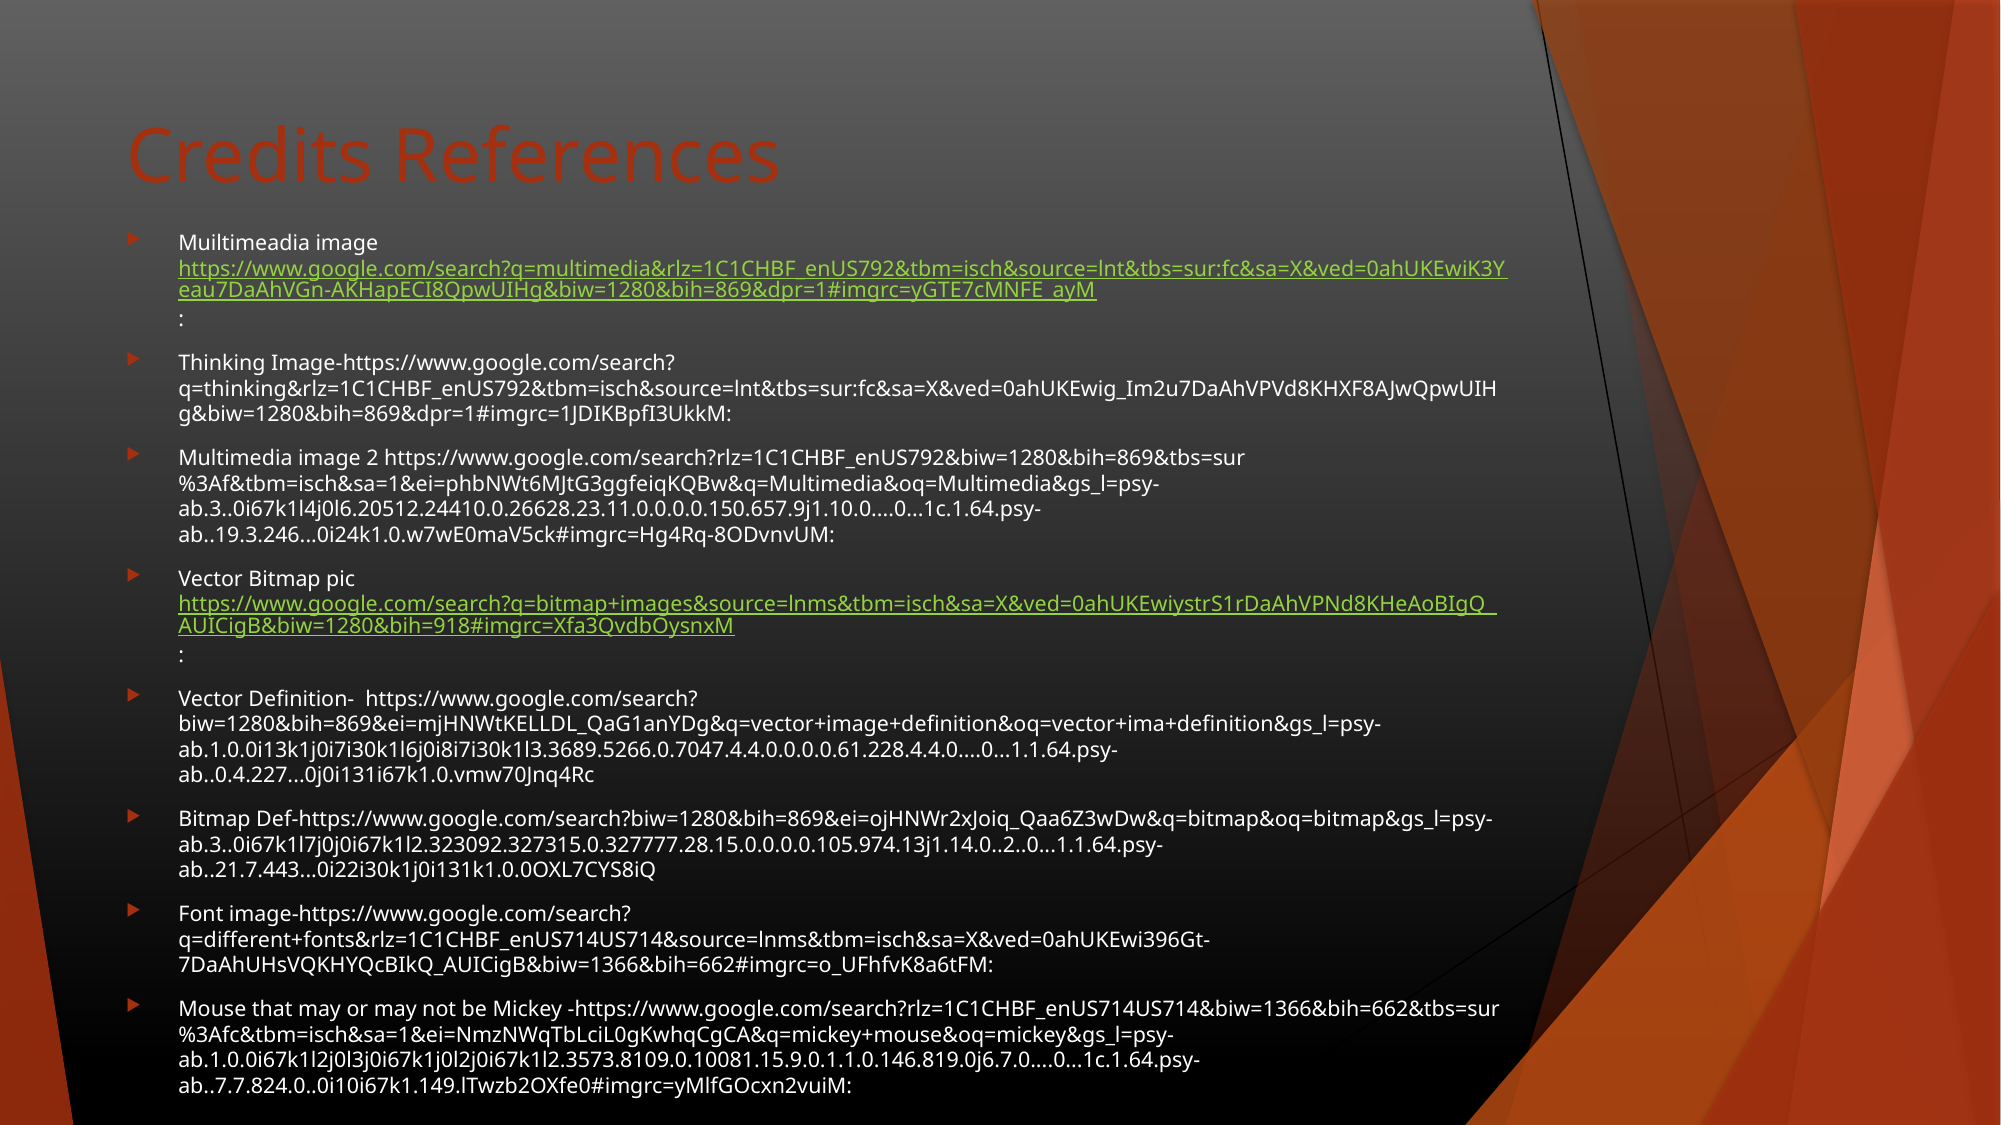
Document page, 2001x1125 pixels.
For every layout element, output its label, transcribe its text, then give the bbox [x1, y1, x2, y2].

title Credits References [111, 99, 1522, 221]
list Muiltimeadia image https://www.google.com/search?q=multimedia&rlz=1C1CHBF_enUS792&tbm=isch&source=lnt&tbs=sur:fc&sa=X&ved=0ahUKEwiK3Yeau7DaAhVGn-AKHapECI8QpwUIHg&biw=1280&bih=869&dpr=1#imgrc=yGTE7cMNFE_ayM: Thinking Image-https://www.google.com/search?q=thinking&rlz=1C1CHBF_enUS792&tbm=isch&source=lnt&tbs=sur:fc&sa=X&ved=0ahUKEwig_Im2u7DaAhVPVd8KHXF8AJwQpwUIHg&biw=1280&bih=869&dpr=1#imgrc=1JDIKBpfI3UkkM: Multimedia image 2 https://www.google.com/search?rlz=1C1CHBF_enUS792&biw=1280&bih=869&tbs=sur%3Af&tbm=isch&sa=1&ei=phbNWt6MJtG3ggfeiqKQBw&q=Multimedia&oq=Multimedia&gs_l=psy-ab.3..0i67k1l4j0l6.20512.24410.0.26628.23.11.0.0.0.0.150.657.9j1.10.0....0...1c.1.64.psy-ab..19.3.246...0i24k1.0.w7wE0maV5ck#imgrc=Hg4Rq-8ODvnvUM: Vector Bitmap pic https://www.google.com/search?q=bitmap+images&source=lnms&tbm=isch&sa=X&ved=0ahUKEwiystrS1rDaAhVPNd8KHeAoBIgQ_AUICigB&biw=1280&bih=918#imgrc=Xfa3QvdbOysnxM: Vector Definition- https://www.google.com/search?biw=1280&bih=869&ei=mjHNWtKELLDL_QaG1anYDg&q=vector+image+definition&oq=vector+ima+definition&gs_l=psy-ab.1.0.0i13k1j0i7i30k1l6j0i8i7i30k1l3.3689.5266.0.7047.4.4.0.0.0.0.61.228.4.4.0....0...1.1.64.psy-ab..0.4.227...0j0i131i67k1.0.vmw70Jnq4Rc Bitmap Def-https://www.google.com/search?biw=1280&bih=869&ei=ojHNWr2xJoiq_Qaa6Z3wDw&q=bitmap&oq=bitmap&gs_l=psy-ab.3..0i67k1l7j0j0i67k1l2.323092.327315.0.327777.28.15.0.0.0.0.105.974.13j1.14.0..2..0...1.1.64.psy-ab..21.7.443...0i22i30k1j0i131k1.0.0OXL7CYS8iQ Font image-https://www.google.com/search?q=different+fonts&rlz=1C1CHBF_enUS714US714&source=lnms&tbm=isch&sa=X&ved=0ahUKEwi396Gt-7DaAhUHsVQKHYQcBIkQ_AUICigB&biw=1366&bih=662#imgrc=o_UFhfvK8a6tFM: Mouse that may or may not be Mickey -https://www.google.com/search?rlz=1C1CHBF_enUS714US714&biw=1366&bih=662&tbs=sur%3Afc&tbm=isch&sa=1&ei=NmzNWqTbLciL0gKwhqCgCA&q=mickey+mouse&oq=mickey&gs_l=psy-ab.1.0.0i67k1l2j0l3j0i67k1j0l2j0i67k1l2.3573.8109.0.10081.15.9.0.1.1.0.146.819.0j6.7.0....0...1c.1.64.psy-ab..7.7.824.0..0i10i67k1.149.lTwzb2OXfe0#imgrc=yMlfGOcxn2vuiM: [111, 221, 1522, 1125]
